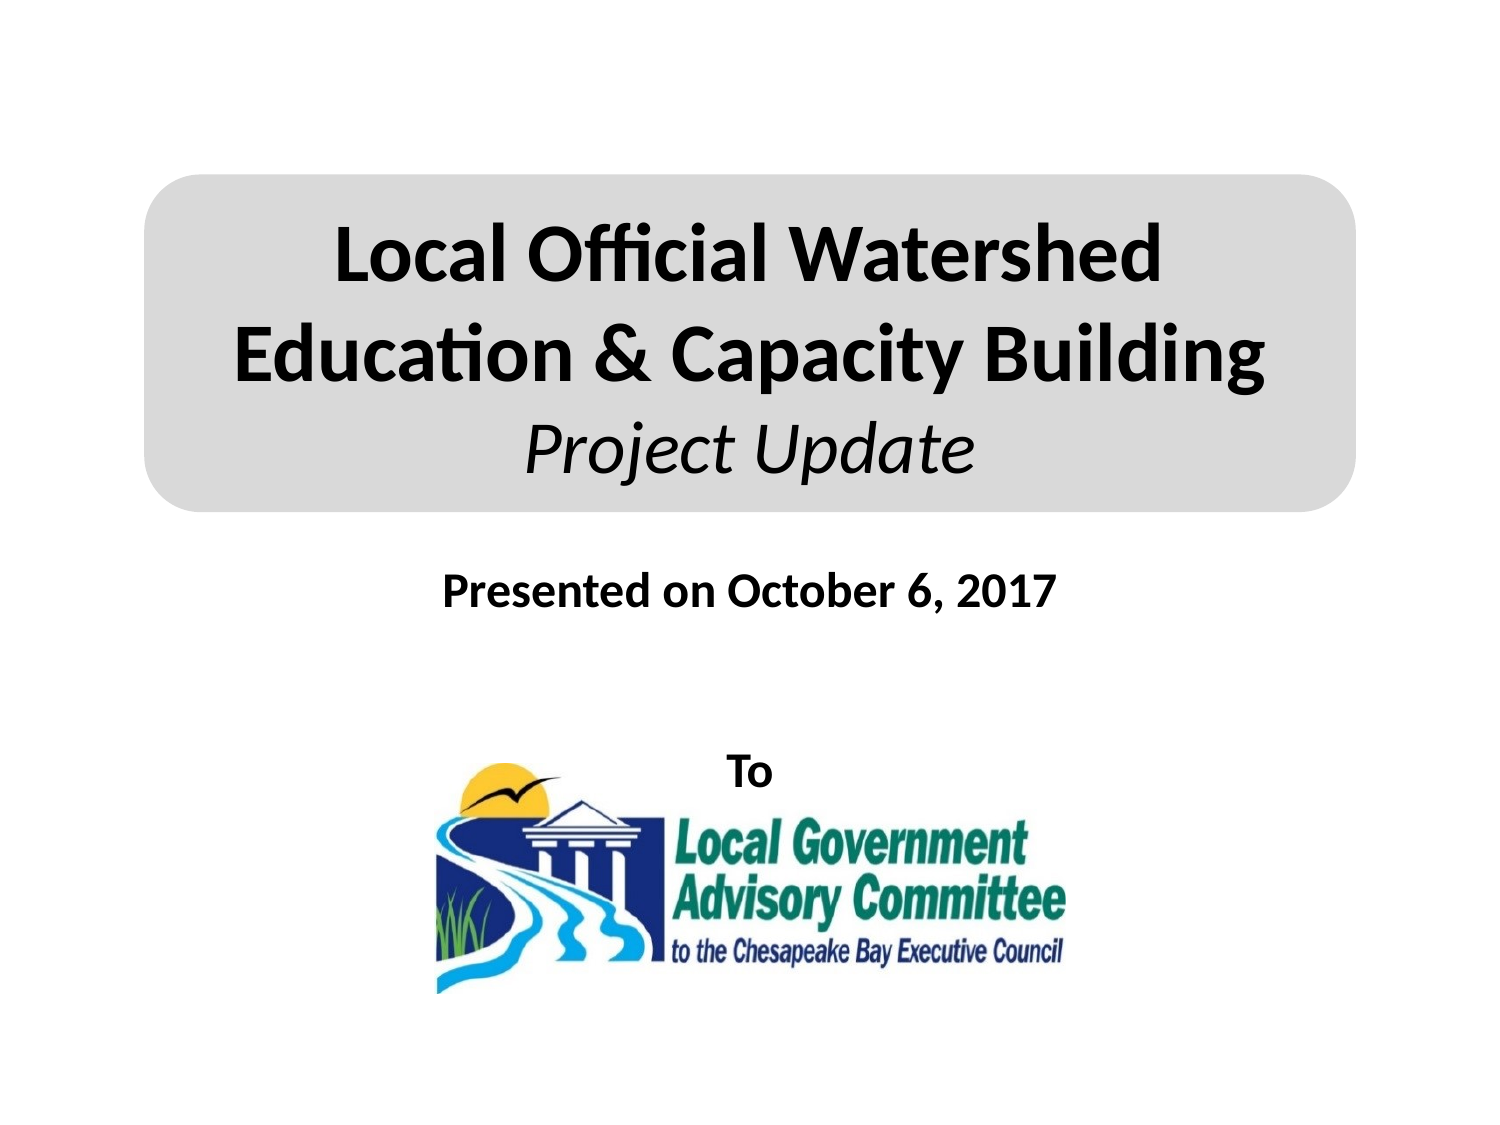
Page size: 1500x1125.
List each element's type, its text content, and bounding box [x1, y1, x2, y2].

picture [434, 762, 1066, 994]
text_box Local Official Watershed Education & Capacity Building Project Update [144, 174, 1356, 513]
text_box Presented on October 6, 2017 To [418, 549, 1082, 805]
